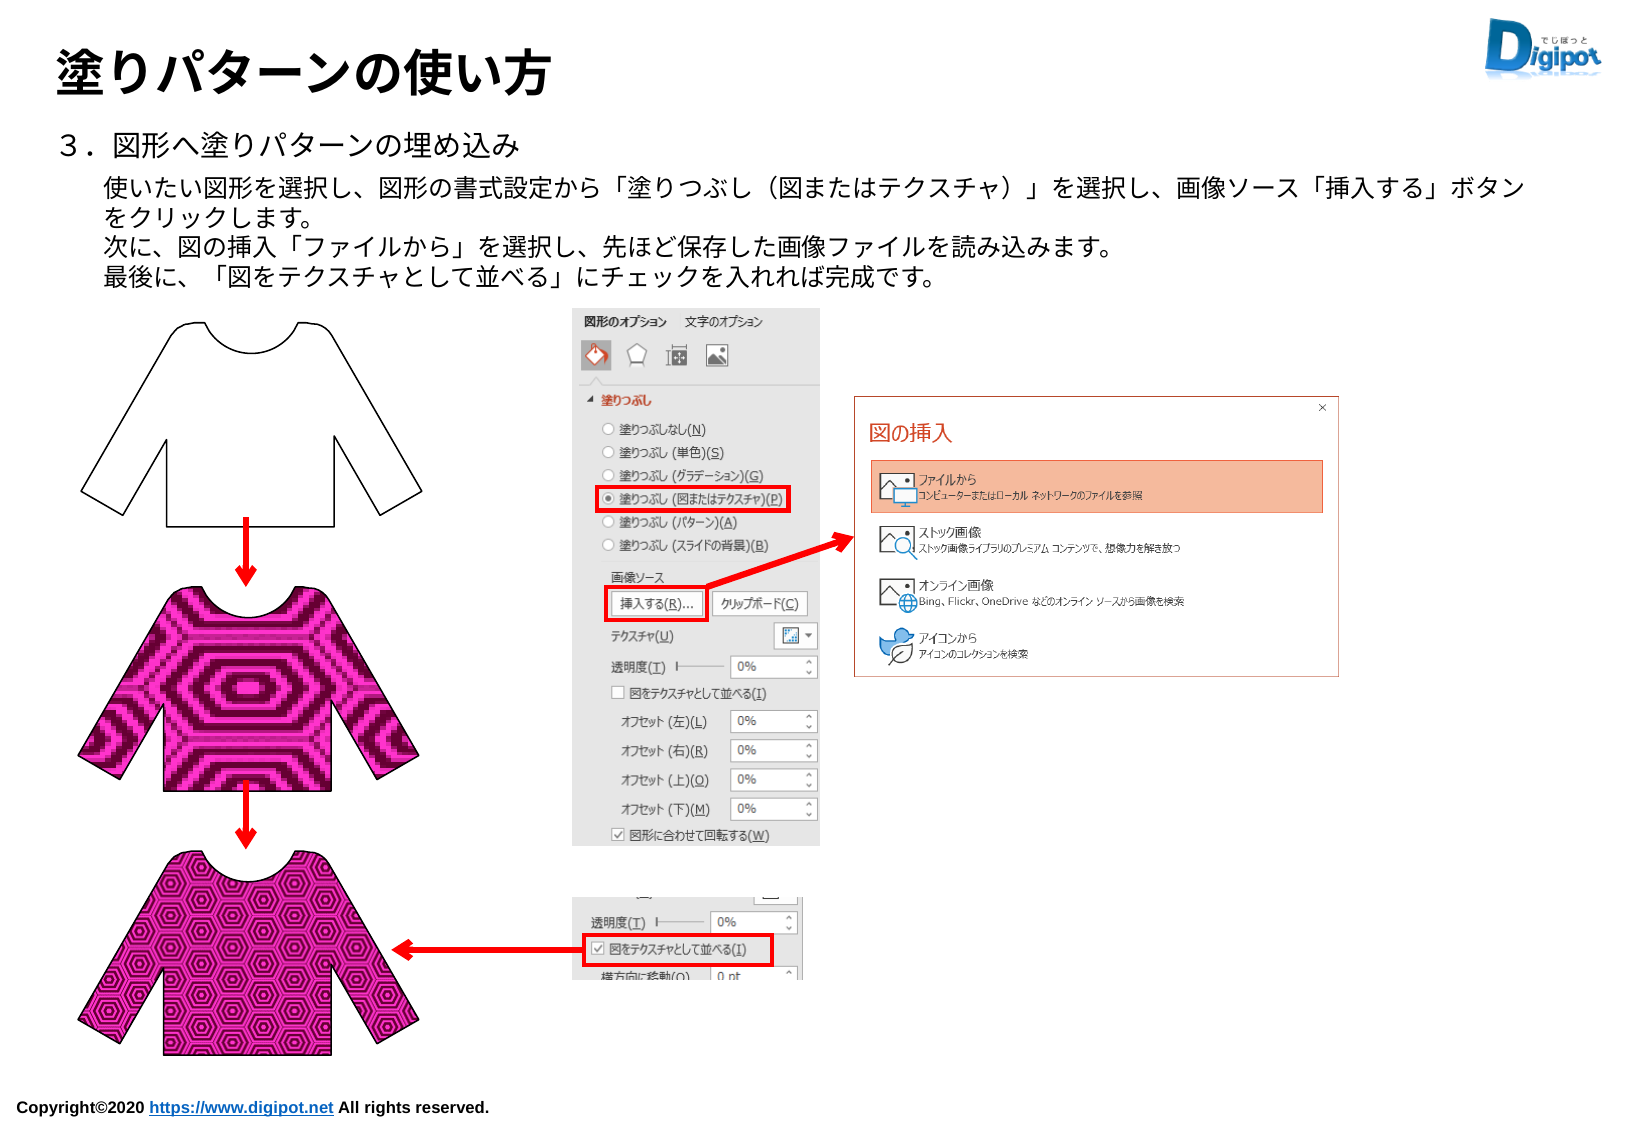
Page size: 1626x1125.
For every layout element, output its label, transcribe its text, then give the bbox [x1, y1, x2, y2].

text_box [706, 536, 855, 587]
text_box ３．図形へ塗りパターンの埋め込み [39, 119, 536, 170]
picture [571, 308, 820, 846]
picture [571, 897, 803, 980]
picture [854, 396, 1339, 677]
text_box 使いたい図形を選択し、図形の書式設定から「塗りつぶし（図またはテクスチャ）」を選択し、画像ソース「挿入する」ボタンをクリックします。 次に、図の挿入「ファイルから」を選択し、先ほど保存した画像ファイルを読み込みます。 最後に、「図をテクスチャとして並べる」にチェックを入れれば完成です。 [88, 164, 1551, 300]
text_box 塗りパターンの使い方 [40, 34, 568, 109]
picture [1485, 18, 1602, 82]
text_box [81, 322, 422, 527]
text_box [78, 851, 419, 1056]
text_box [78, 586, 419, 792]
